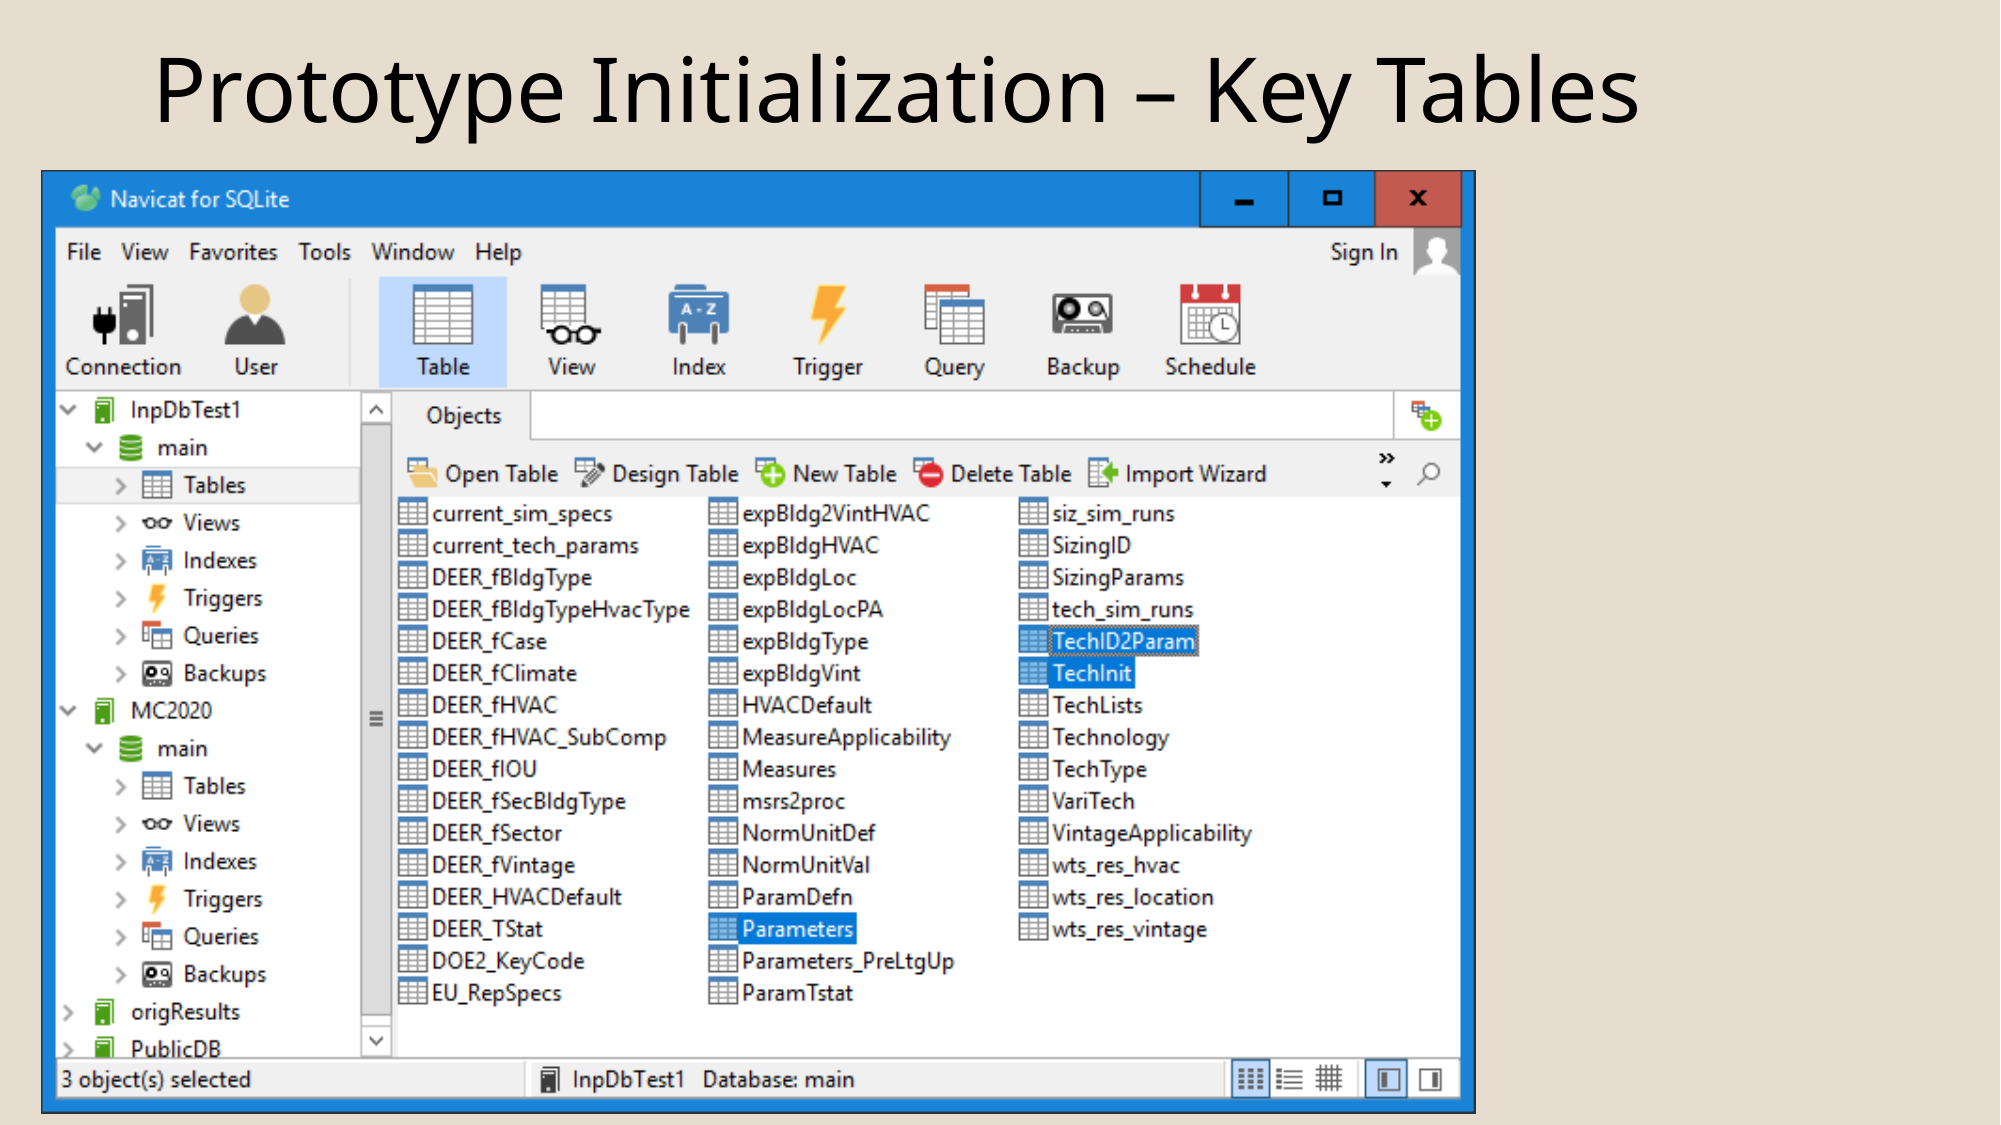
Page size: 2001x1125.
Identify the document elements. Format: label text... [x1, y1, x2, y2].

picture [41, 170, 1476, 1115]
title Prototype Initialization – Key Tables [137, 37, 1863, 150]
